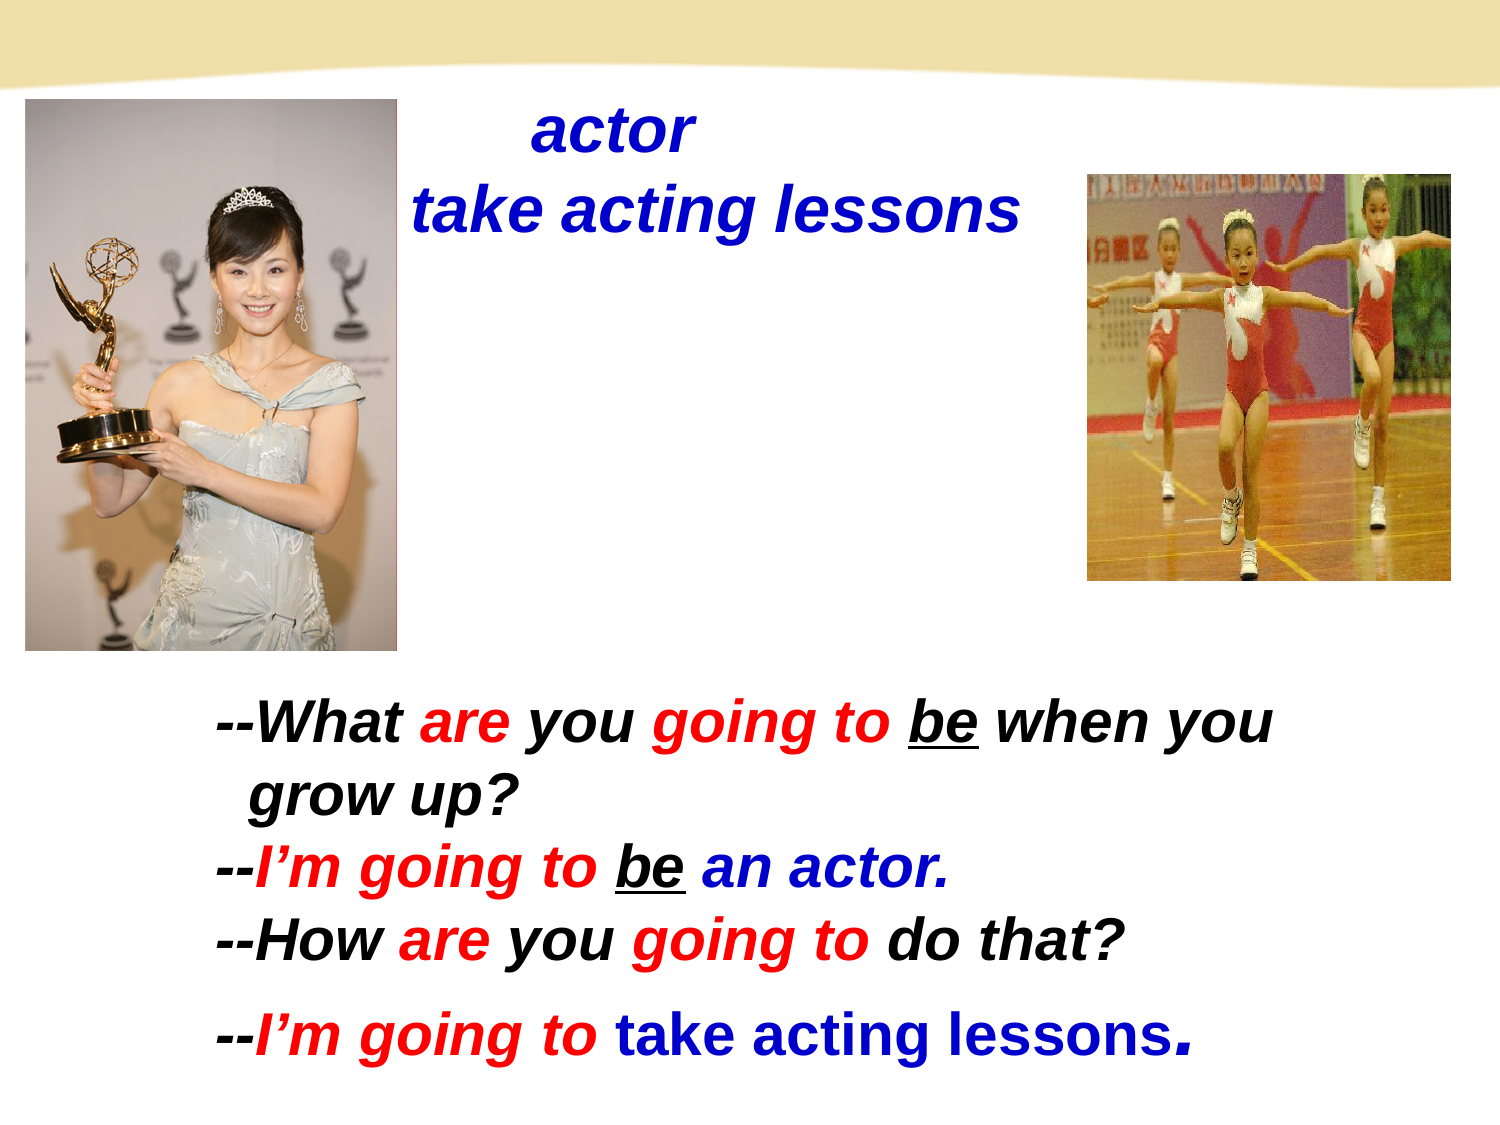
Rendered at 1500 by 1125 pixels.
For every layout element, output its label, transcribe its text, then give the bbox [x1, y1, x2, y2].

picture [0, 0, 1500, 1125]
text_box actor take acting lessons [395, 78, 1128, 253]
text_box --What are you going to be when you grow up? --I’m going to be an actor. --How are you going to do that? --I’m going to take acting lessons. [199, 674, 1334, 1070]
